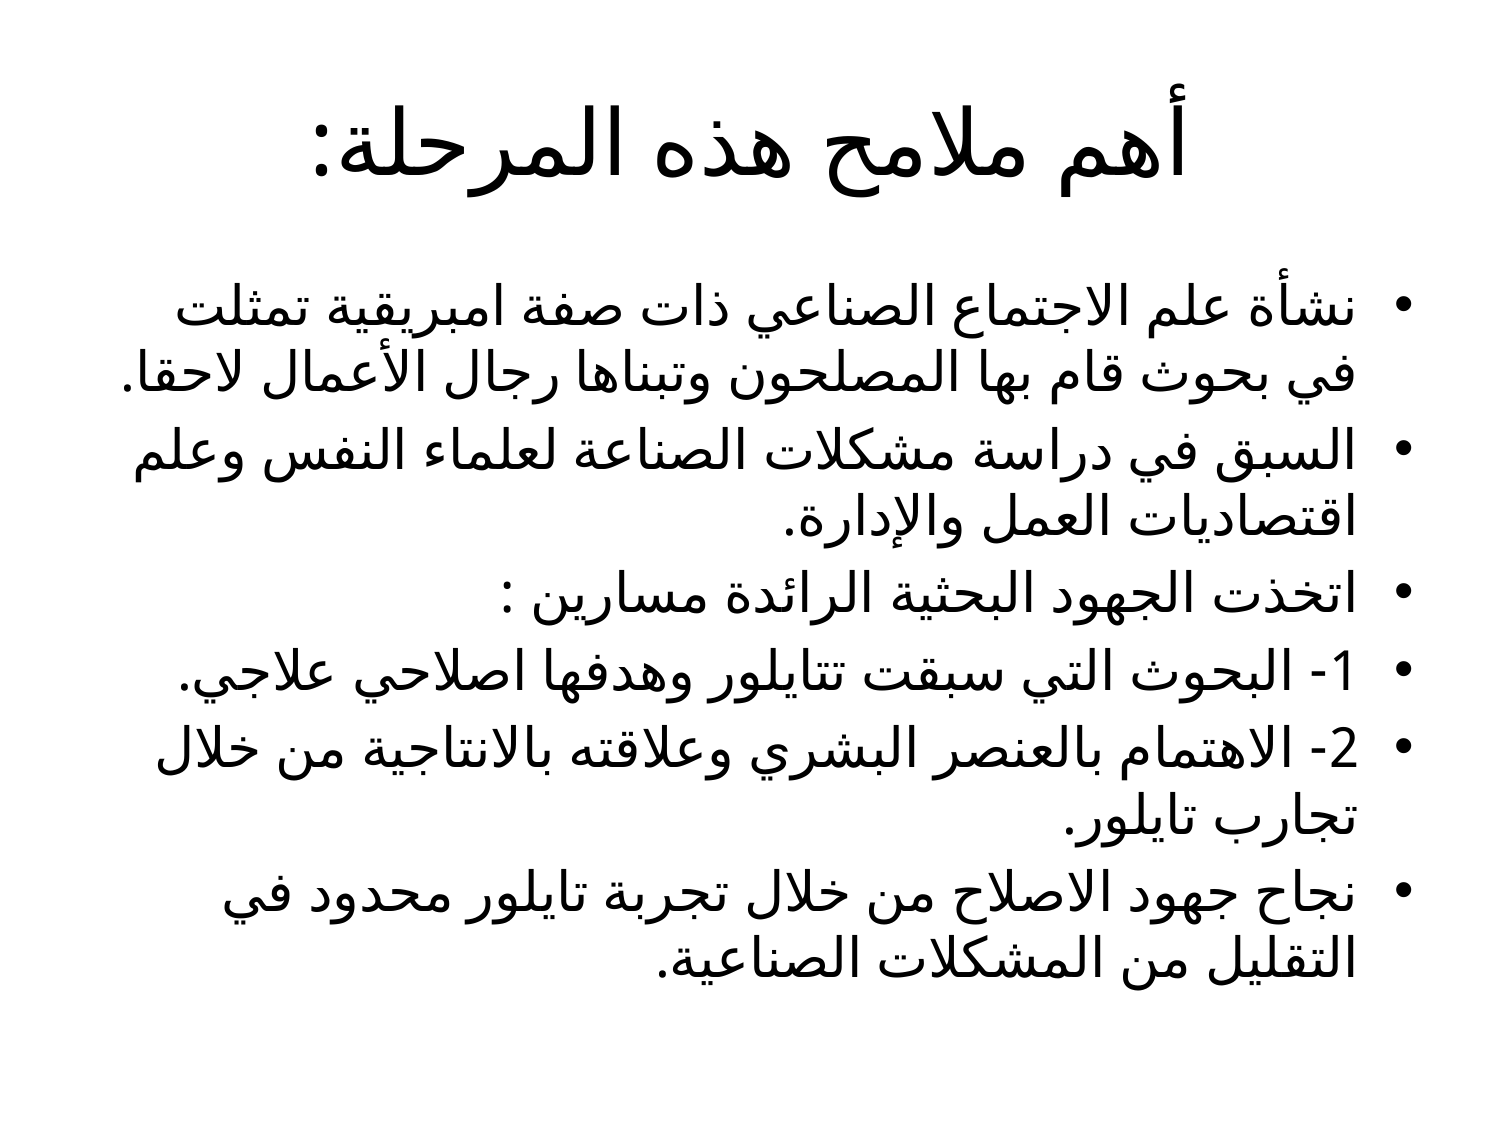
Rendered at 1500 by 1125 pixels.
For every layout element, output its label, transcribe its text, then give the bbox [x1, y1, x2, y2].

title أهم ملامح هذه المرحلة: [75, 45, 1425, 233]
list نشأة علم الاجتماع الصناعي ذات صفة امبريقية تمثلت في بحوث قام بها المصلحون وتبناها رجال الأعمال لاحقا. السبق في دراسة مشكلات الصناعة لعلماء النفس وعلم اقتصاديات العمل والإدارة. اتخذت الجهود البحثية الرائدة مسارين : 1- البحوث التي سبقت تتايلور وهدفها اصلاحي علاجي. 2- الاهتمام بالعنصر البشري وعلاقته بالانتاجية من خلال تجارب تايلور. نجاح جهود الاصلاح من خلال تجربة تايلور محدود في التقليل من المشكلات الصناعية. [75, 262, 1425, 1005]
